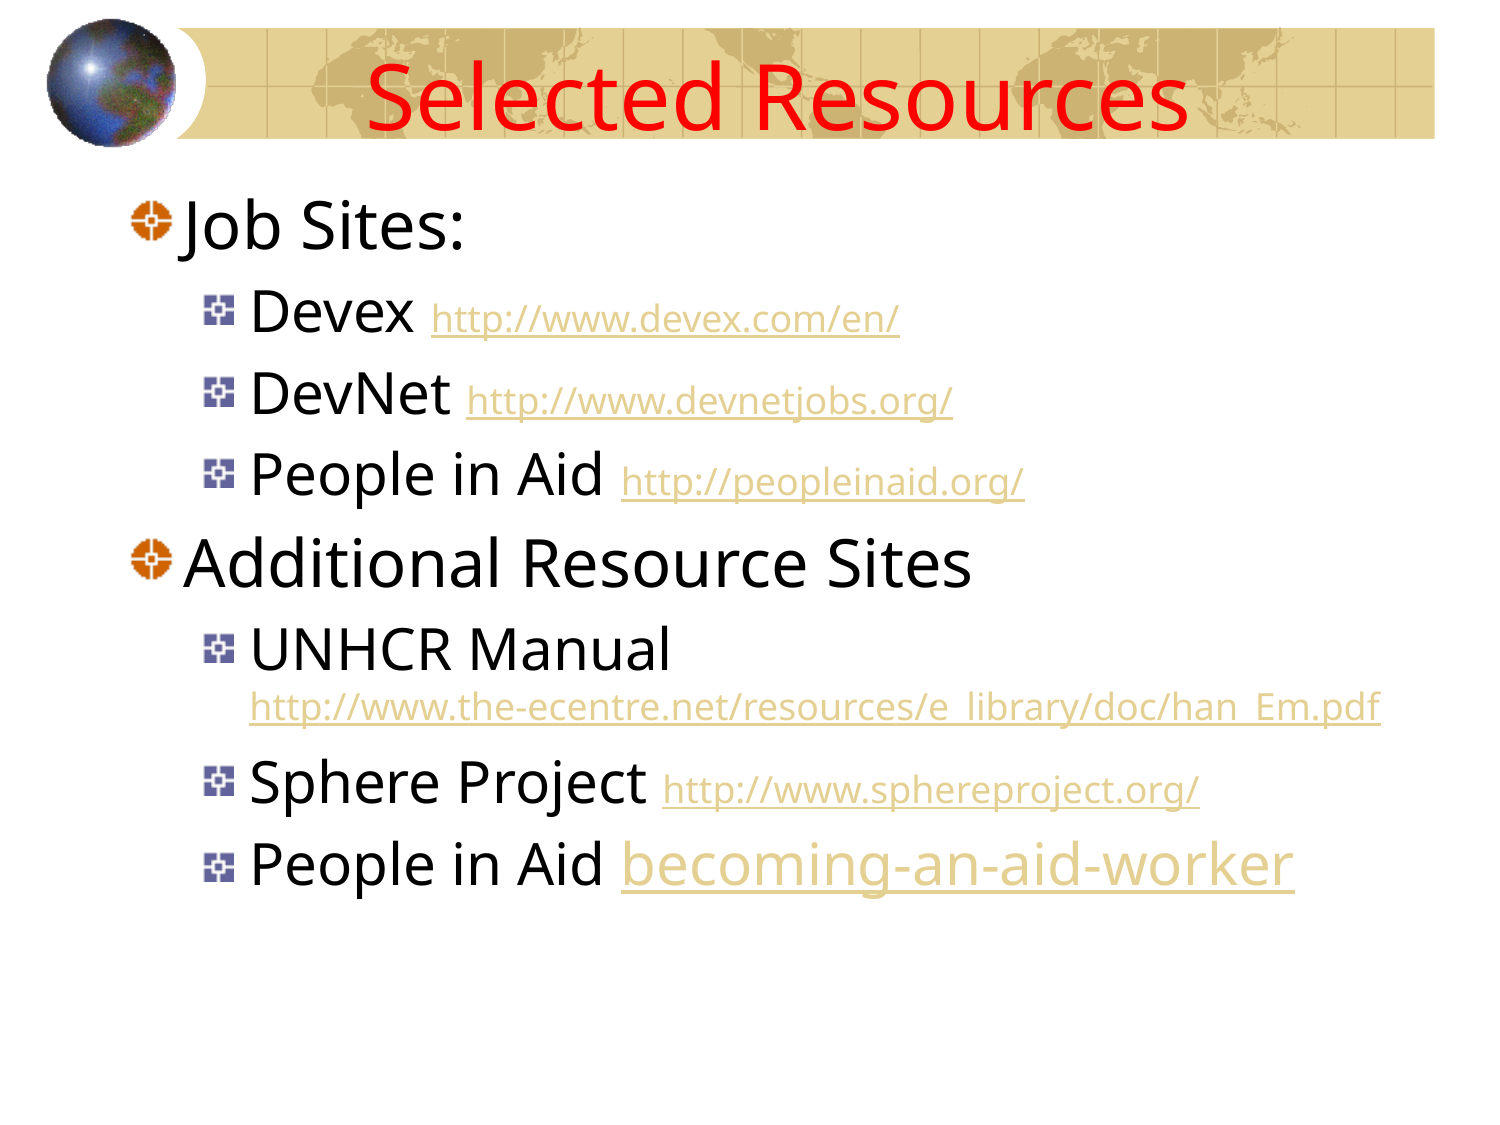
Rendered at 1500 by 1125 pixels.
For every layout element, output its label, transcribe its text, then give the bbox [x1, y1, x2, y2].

title Selected Resources [349, 37, 1329, 151]
picture [42, 14, 190, 151]
picture [202, 851, 234, 882]
picture [202, 375, 234, 407]
list Job Sites: Devex http://www.devex.com/en/ DevNet http://www.devnetjobs.org/ People in Aid http://peopleinaid.org/ Additional Resource Sites UNHCR Manual http://www.the-ecentre.net/resources/e_library/doc/han_Em.pdf Sphere Project http://www.sphereproject.org/ People in Aid becoming-an-aid-worker [112, 174, 1488, 1028]
picture [127, 537, 175, 585]
picture [202, 293, 234, 325]
picture [202, 632, 234, 663]
picture [202, 457, 234, 488]
picture [127, 199, 175, 246]
picture [202, 764, 234, 796]
